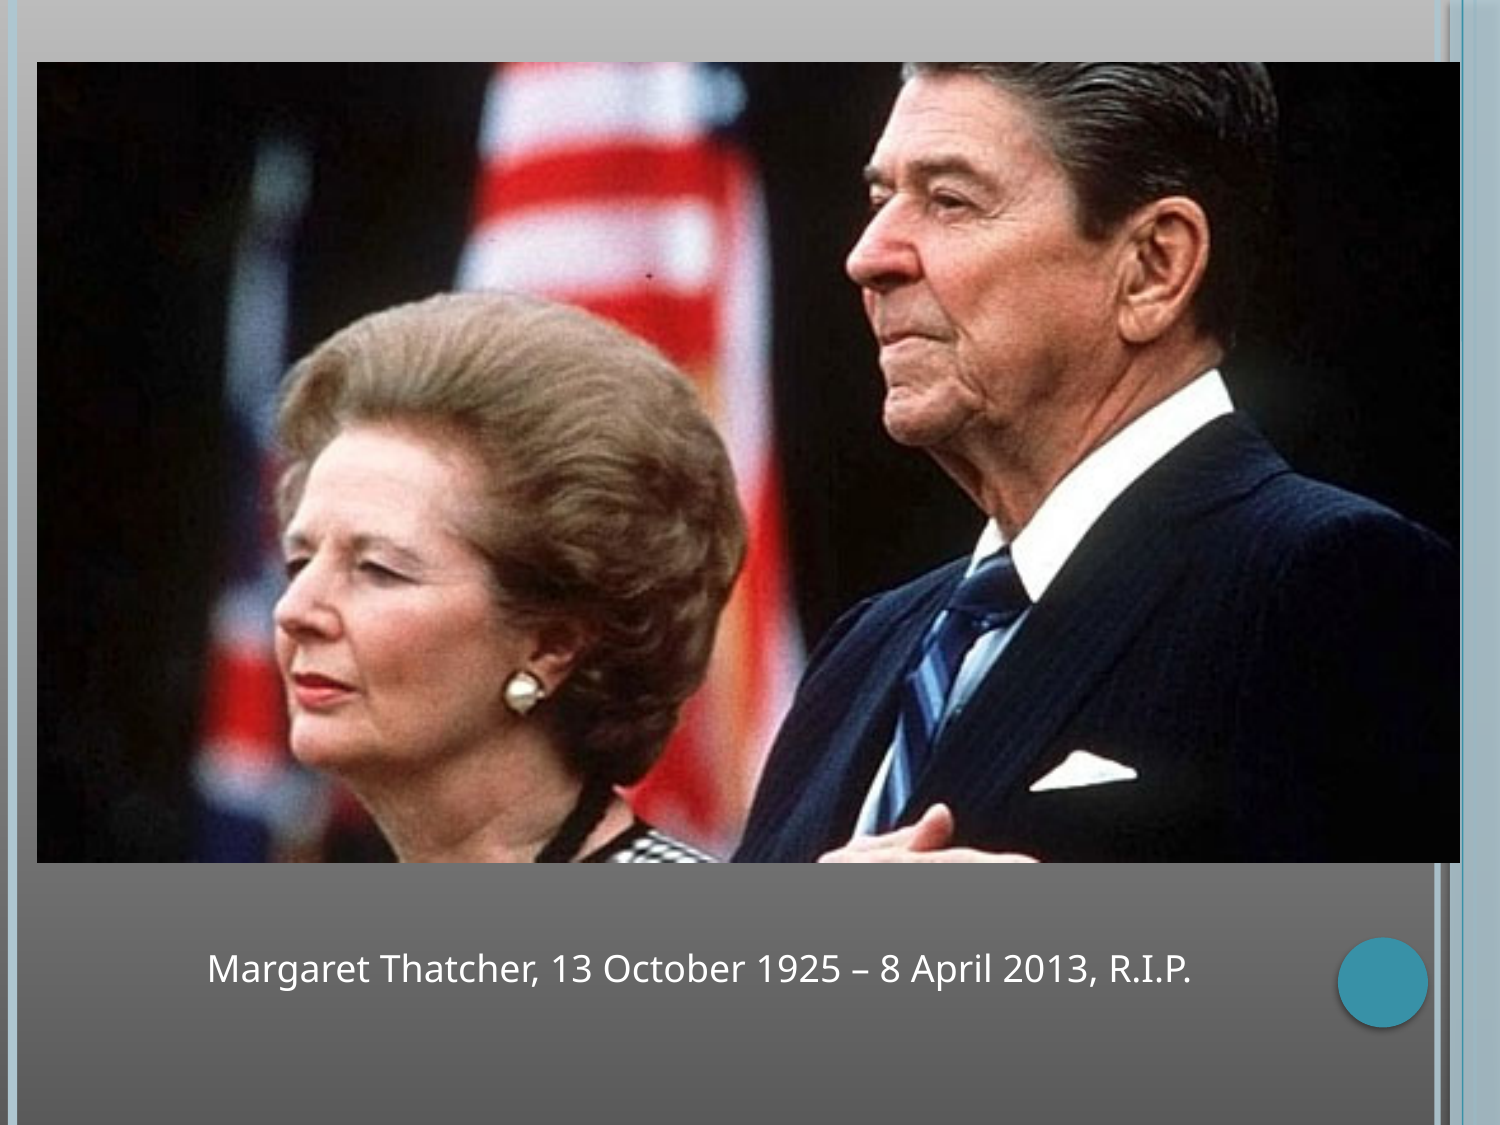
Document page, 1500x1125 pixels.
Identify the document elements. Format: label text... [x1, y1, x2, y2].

text_box Margaret Thatcher, 13 October 1925 – 8 April 2013, R.I.P. [191, 937, 1208, 998]
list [37, 62, 1460, 863]
